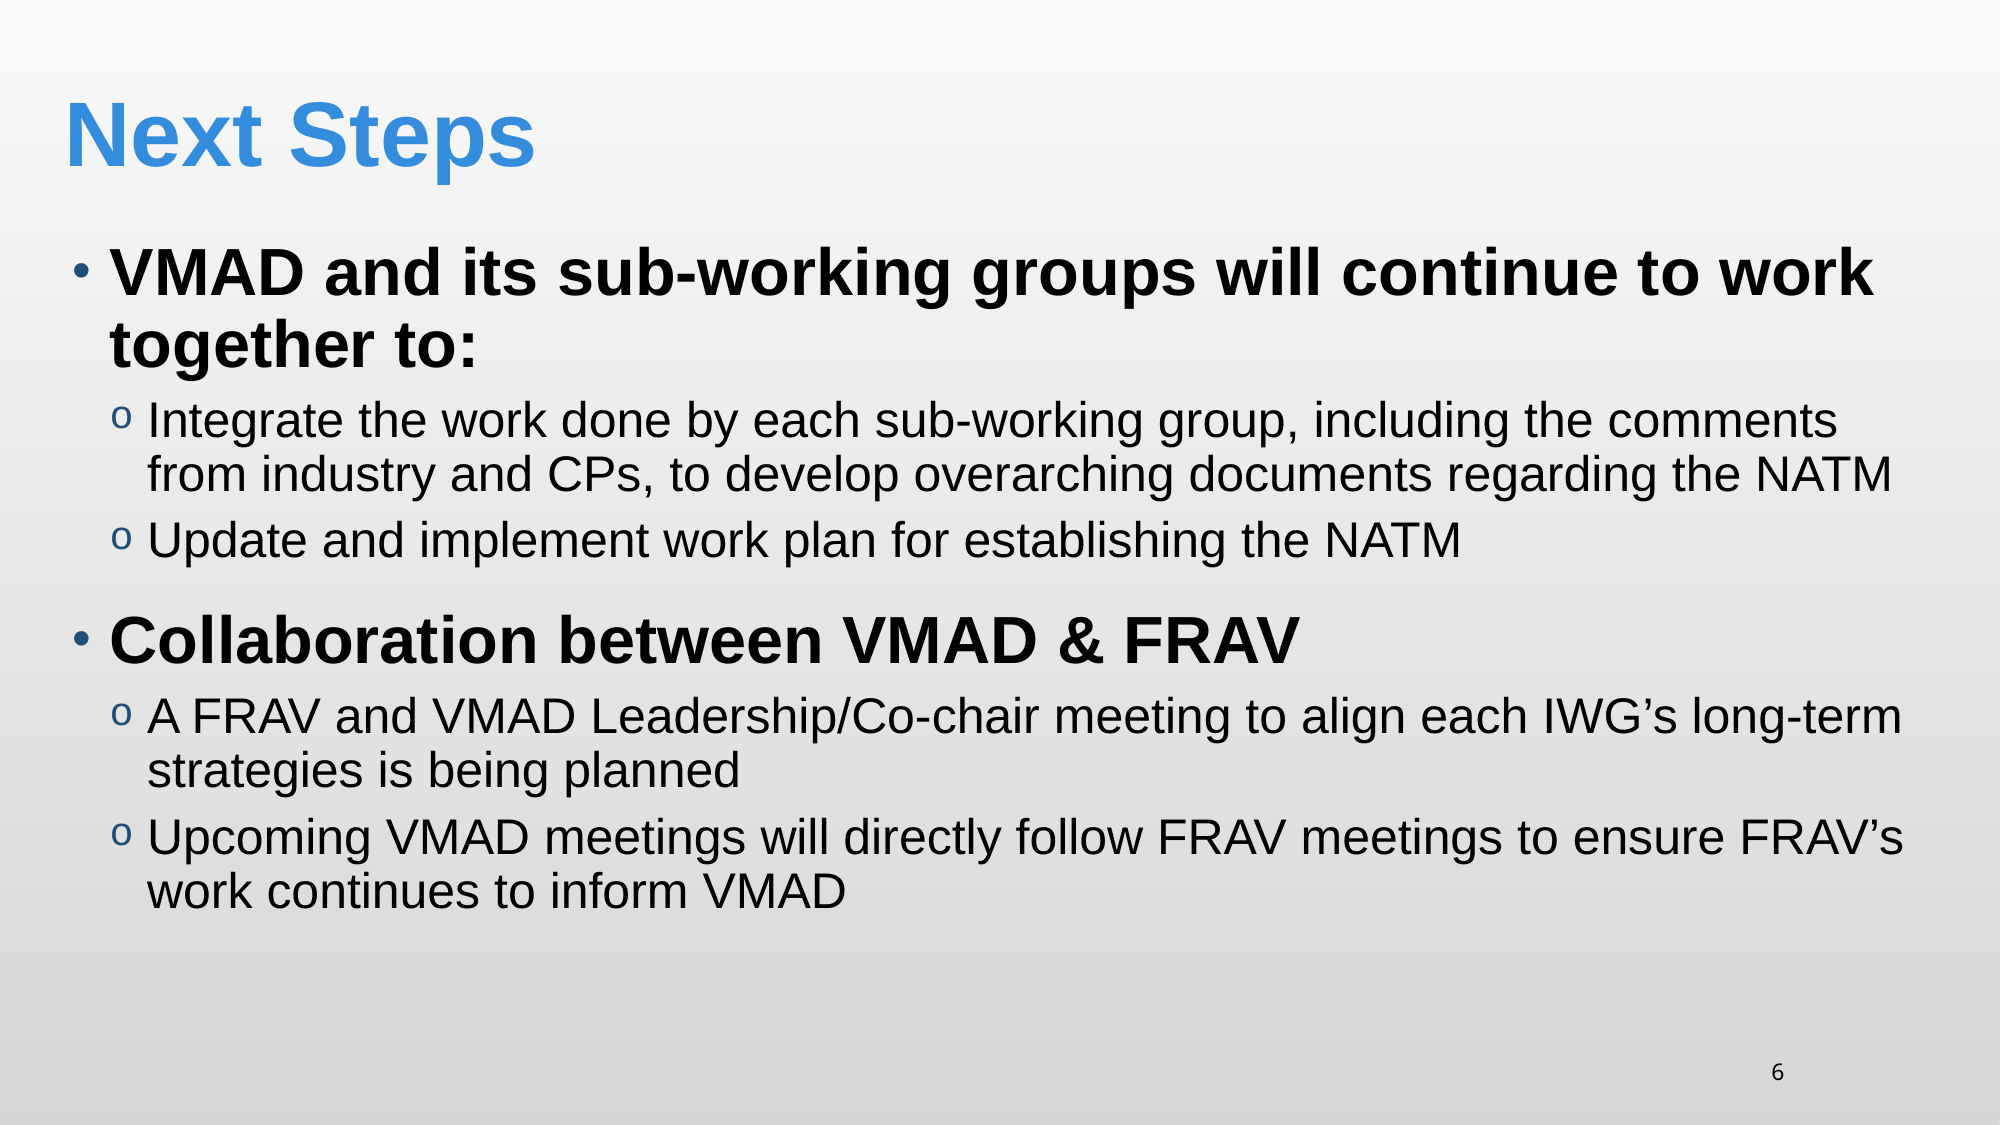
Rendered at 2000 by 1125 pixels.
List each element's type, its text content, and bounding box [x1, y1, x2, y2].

list VMAD and its sub-working groups will continue to work together to: Integrate the work done by each sub-working group, including the comments from industry and CPs, to develop overarching documents regarding the NATM Update and implement work plan for establishing the NATM Collaboration between VMAD & FRAV A FRAV and VMAD Leadership/Co-chair meeting to align each IWG’s long-term strategies is being planned Upcoming VMAD meetings will directly follow FRAV meetings to ensure FRAV’s work continues to inform VMAD [49, 230, 1963, 1088]
title Next Steps [49, 38, 1450, 230]
